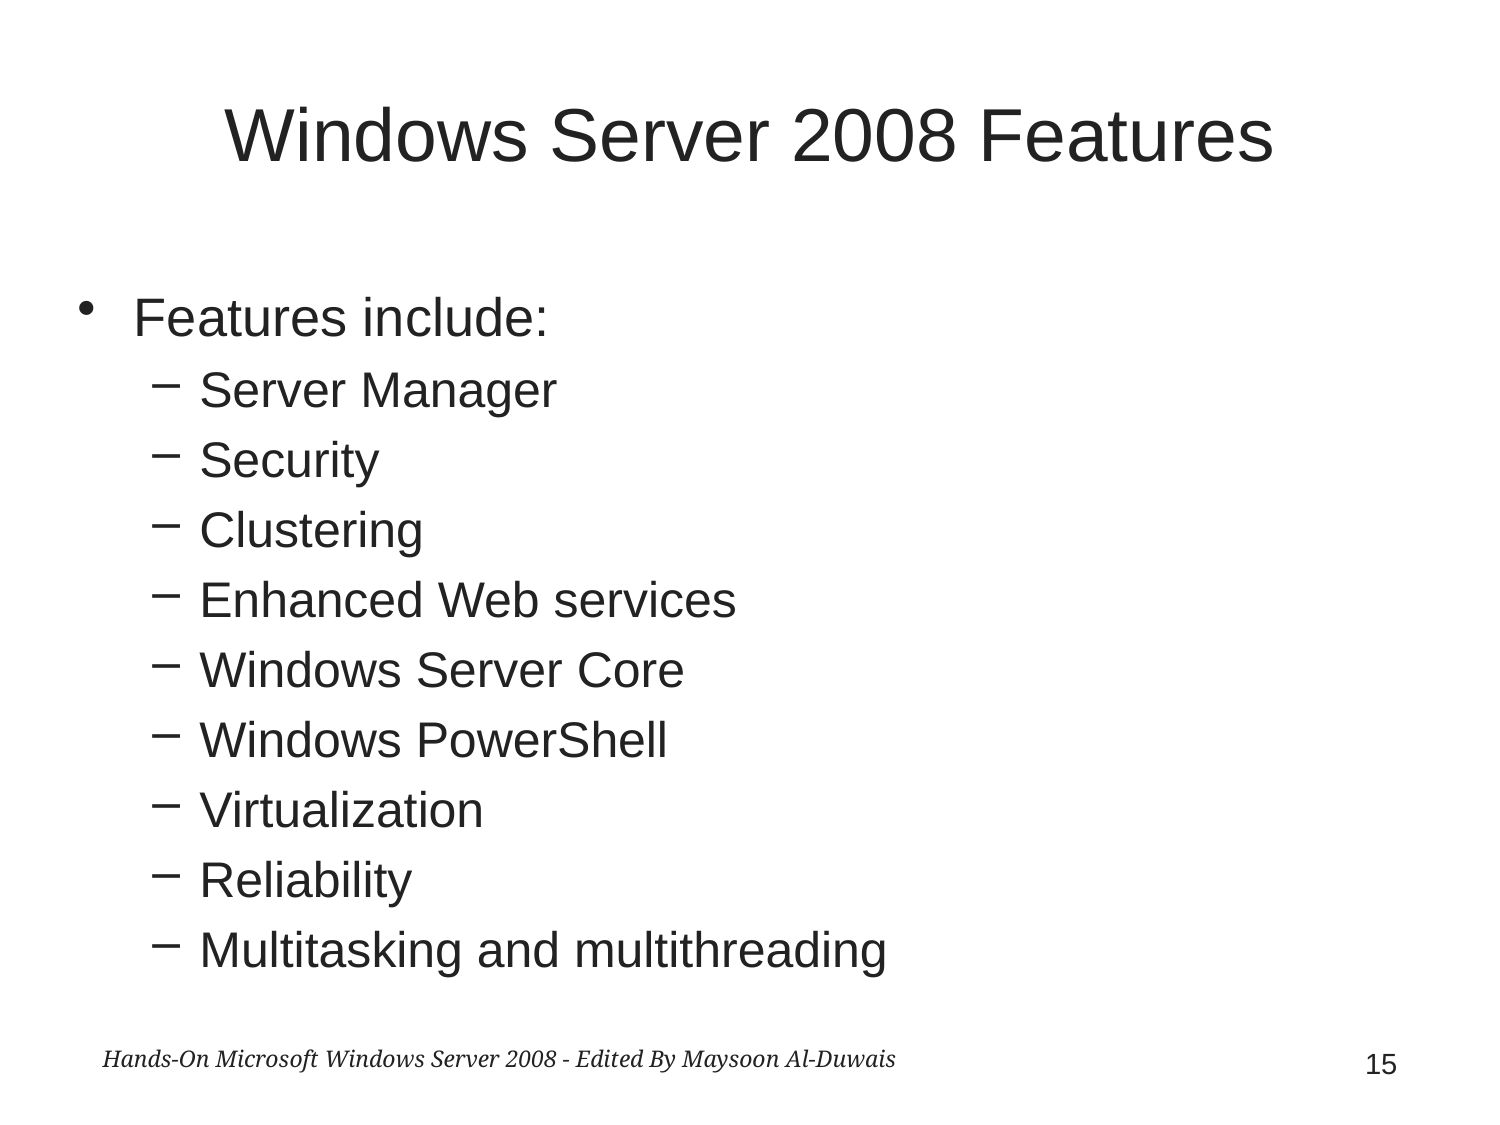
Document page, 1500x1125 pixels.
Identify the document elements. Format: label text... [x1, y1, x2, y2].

list Features include: Server Manager Security Clustering Enhanced Web services Windows Server Core Windows PowerShell Virtualization Reliability Multitasking and multithreading [62, 274, 1426, 1026]
slide_number 15 [1074, 1037, 1413, 1101]
footer Hands-On Microsoft Windows Server 2008 - Edited By Maysoon Al-Duwais [87, 1037, 1051, 1101]
title Windows Server 2008 Features [87, 37, 1413, 226]
